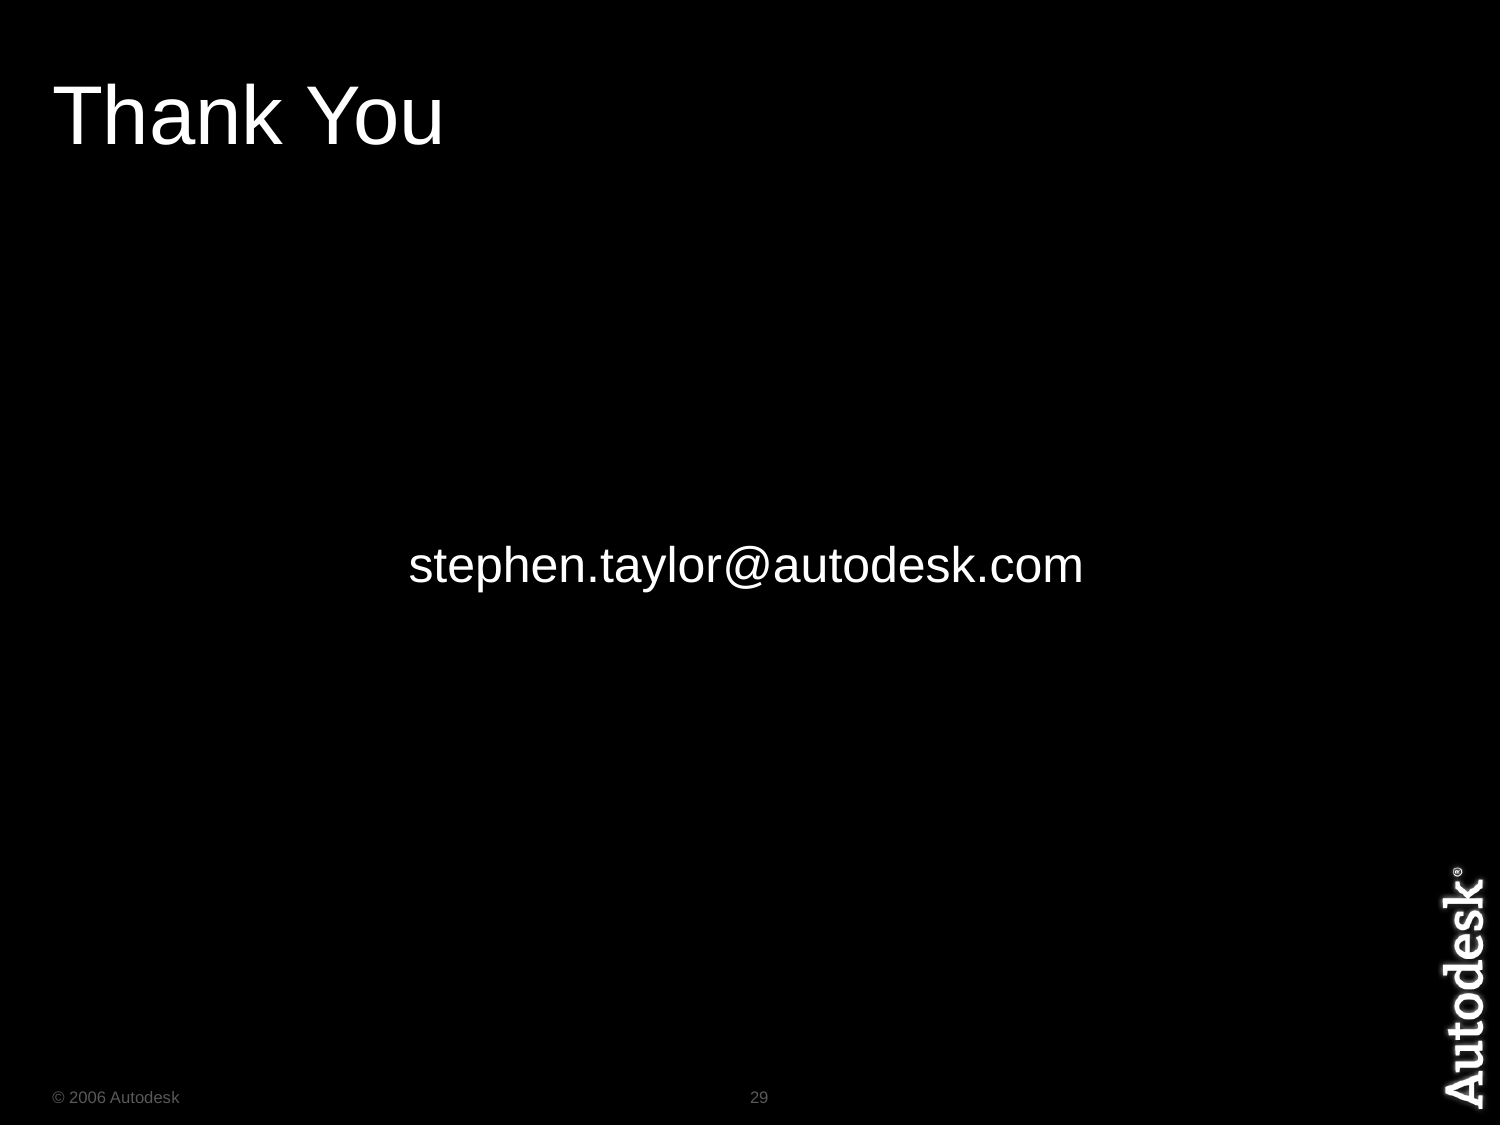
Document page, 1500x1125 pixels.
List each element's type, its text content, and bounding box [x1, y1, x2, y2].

title Thank You [52, 22, 1401, 211]
list stephen.taylor@autodesk.com [52, 231, 1401, 1073]
picture [1402, 0, 1500, 1125]
